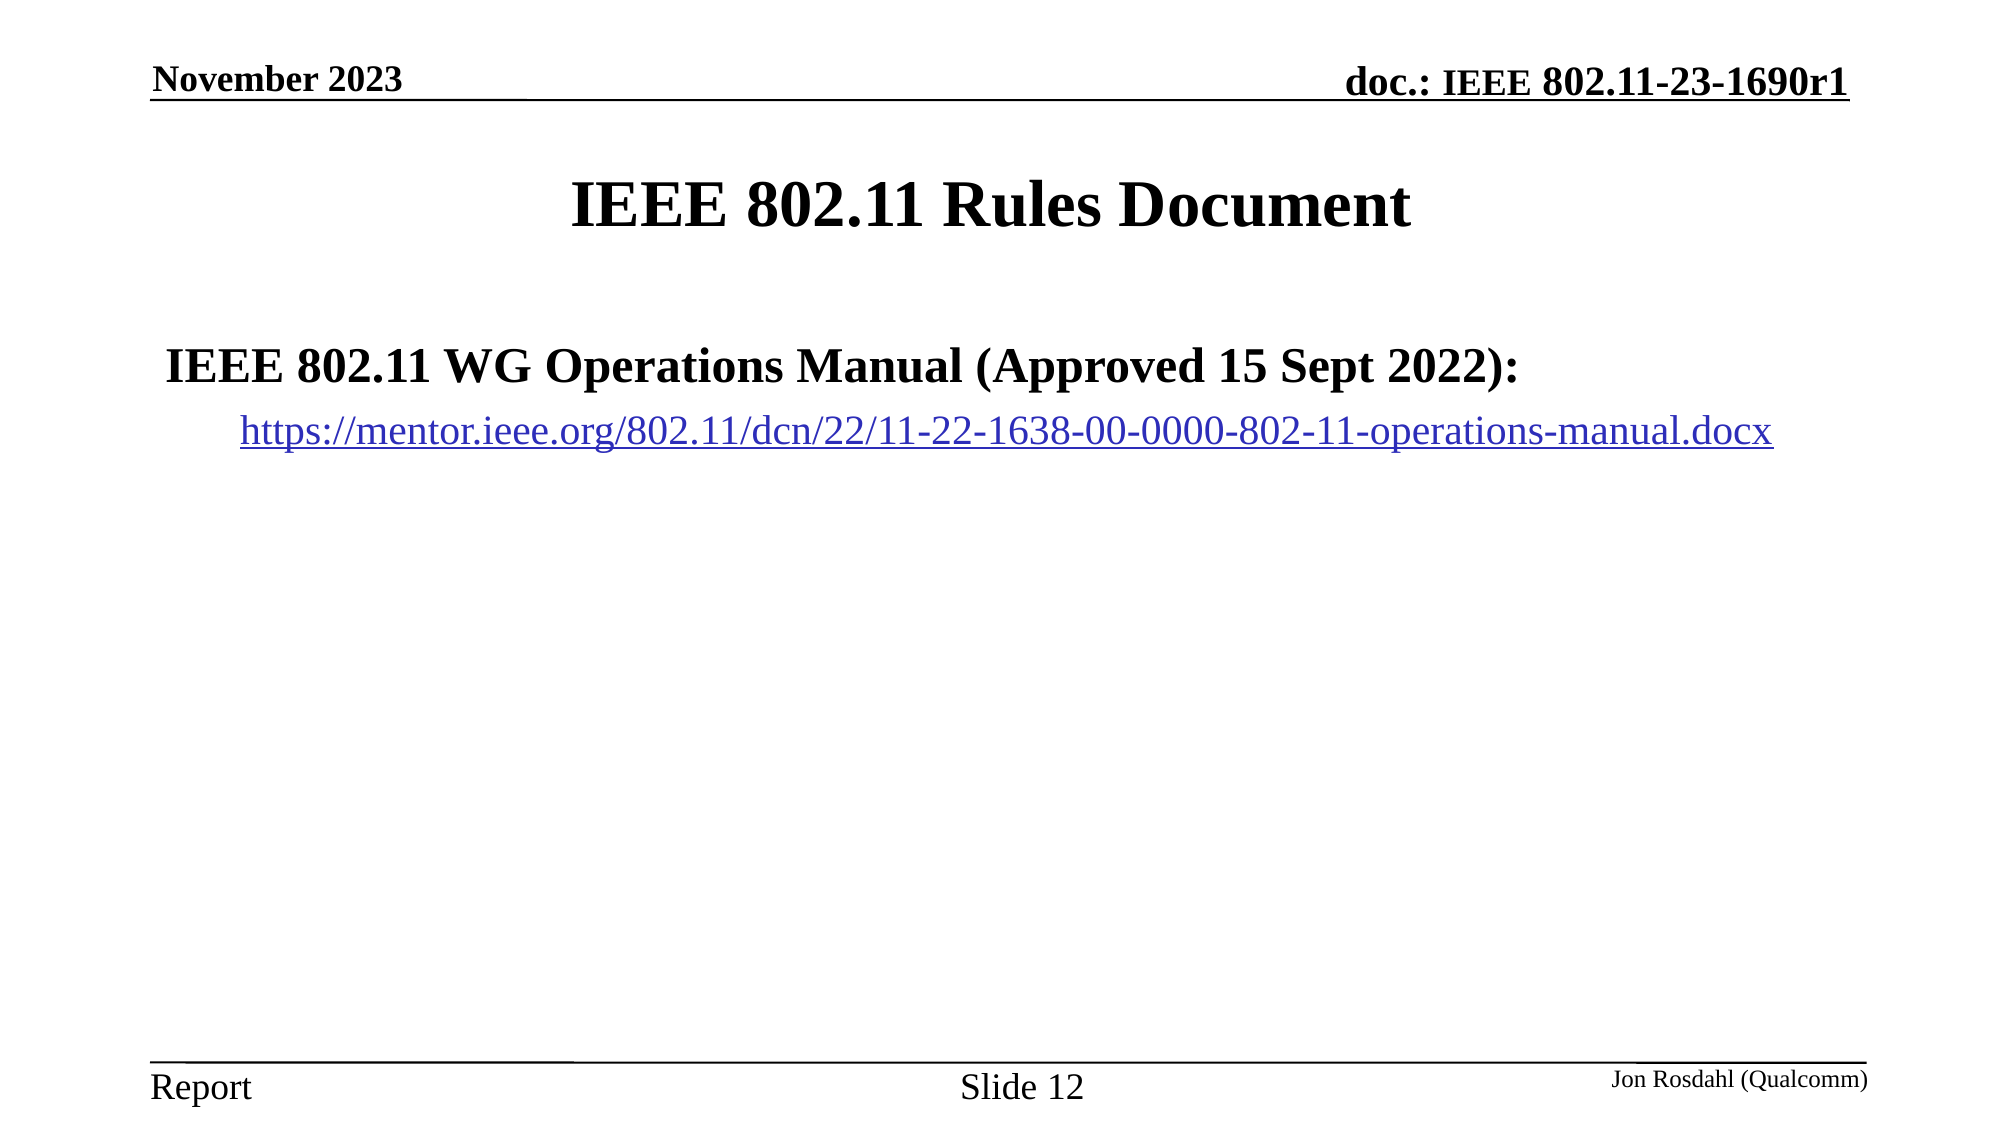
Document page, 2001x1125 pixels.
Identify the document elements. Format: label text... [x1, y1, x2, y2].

footer Jon Rosdahl (Qualcomm) [1171, 1061, 1869, 1093]
title IEEE 802.11 Rules Document [149, 112, 1850, 288]
slide_number Slide 12 [950, 1061, 1095, 1125]
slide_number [152, 54, 563, 100]
list IEEE 802.11 WG Operations Manual (Approved 15 Sept 2022): https://mentor.ieee.org/802.11/dcn/22/11-22-1638-00-0000-802-11-operations-manual.docx [149, 324, 1850, 1000]
